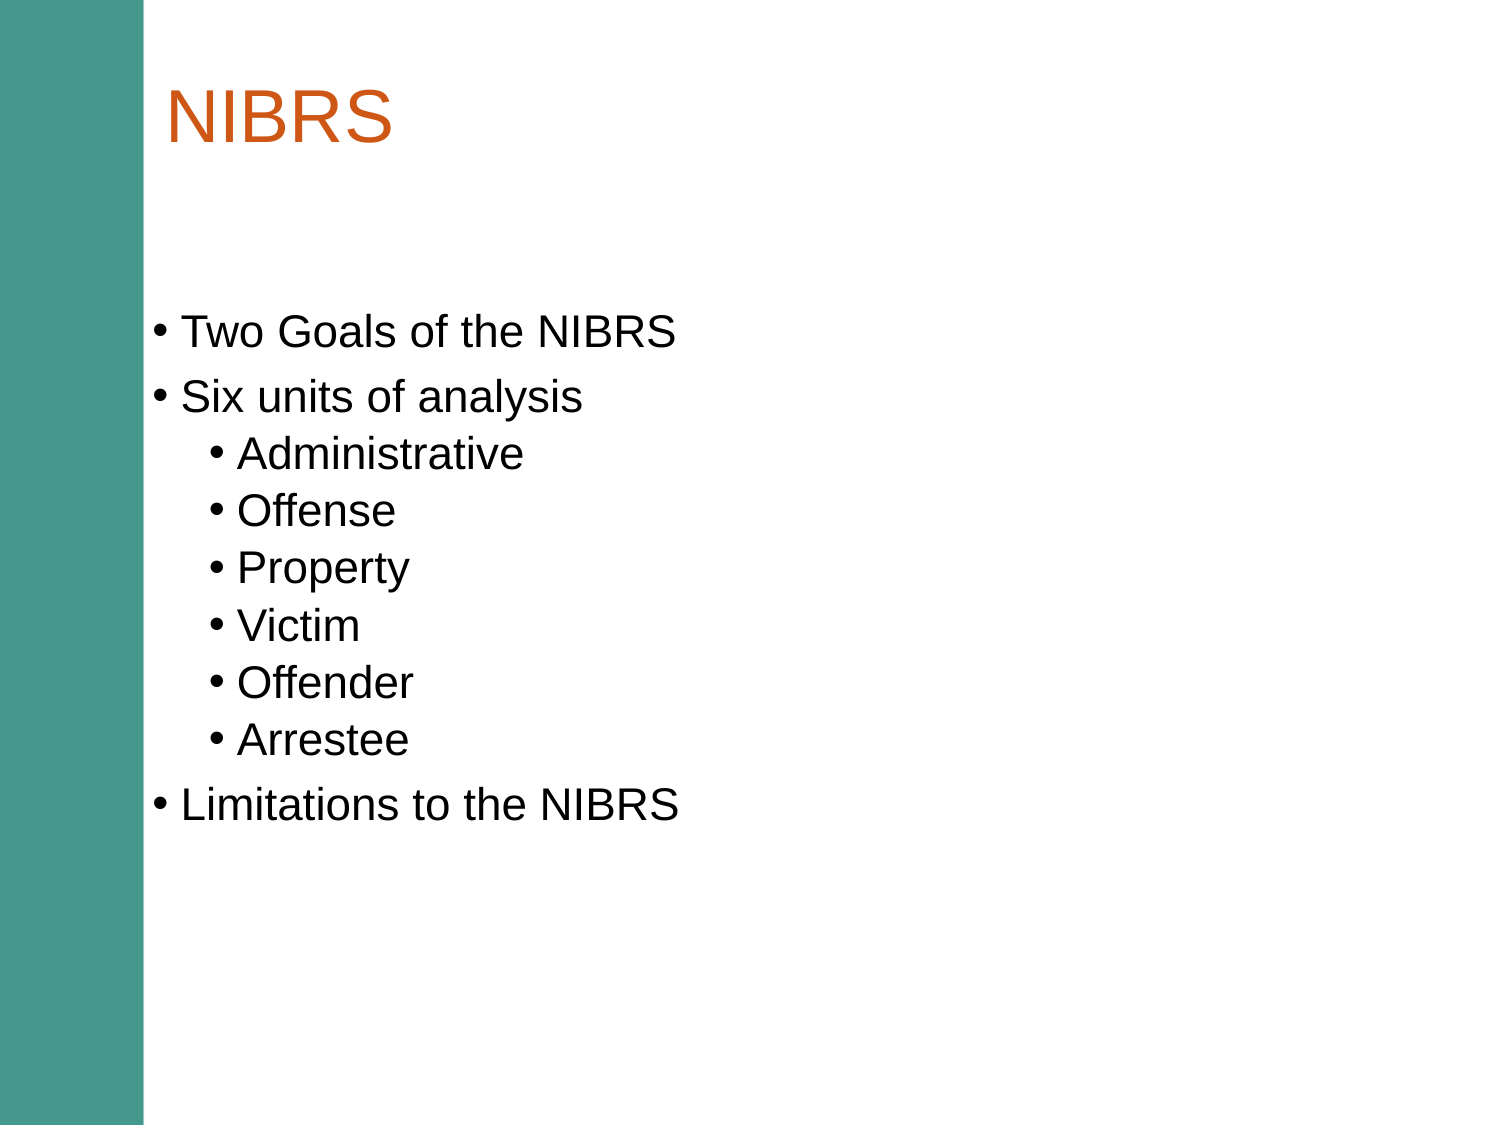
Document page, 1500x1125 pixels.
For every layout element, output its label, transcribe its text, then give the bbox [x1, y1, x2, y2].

title NIBRS [150, 62, 1444, 175]
list Two Goals of the NIBRS Six units of analysis Administrative Offense Property Victim Offender Arrestee Limitations to the NIBRS [137, 299, 1432, 1014]
picture [0, 0, 1500, 1125]
